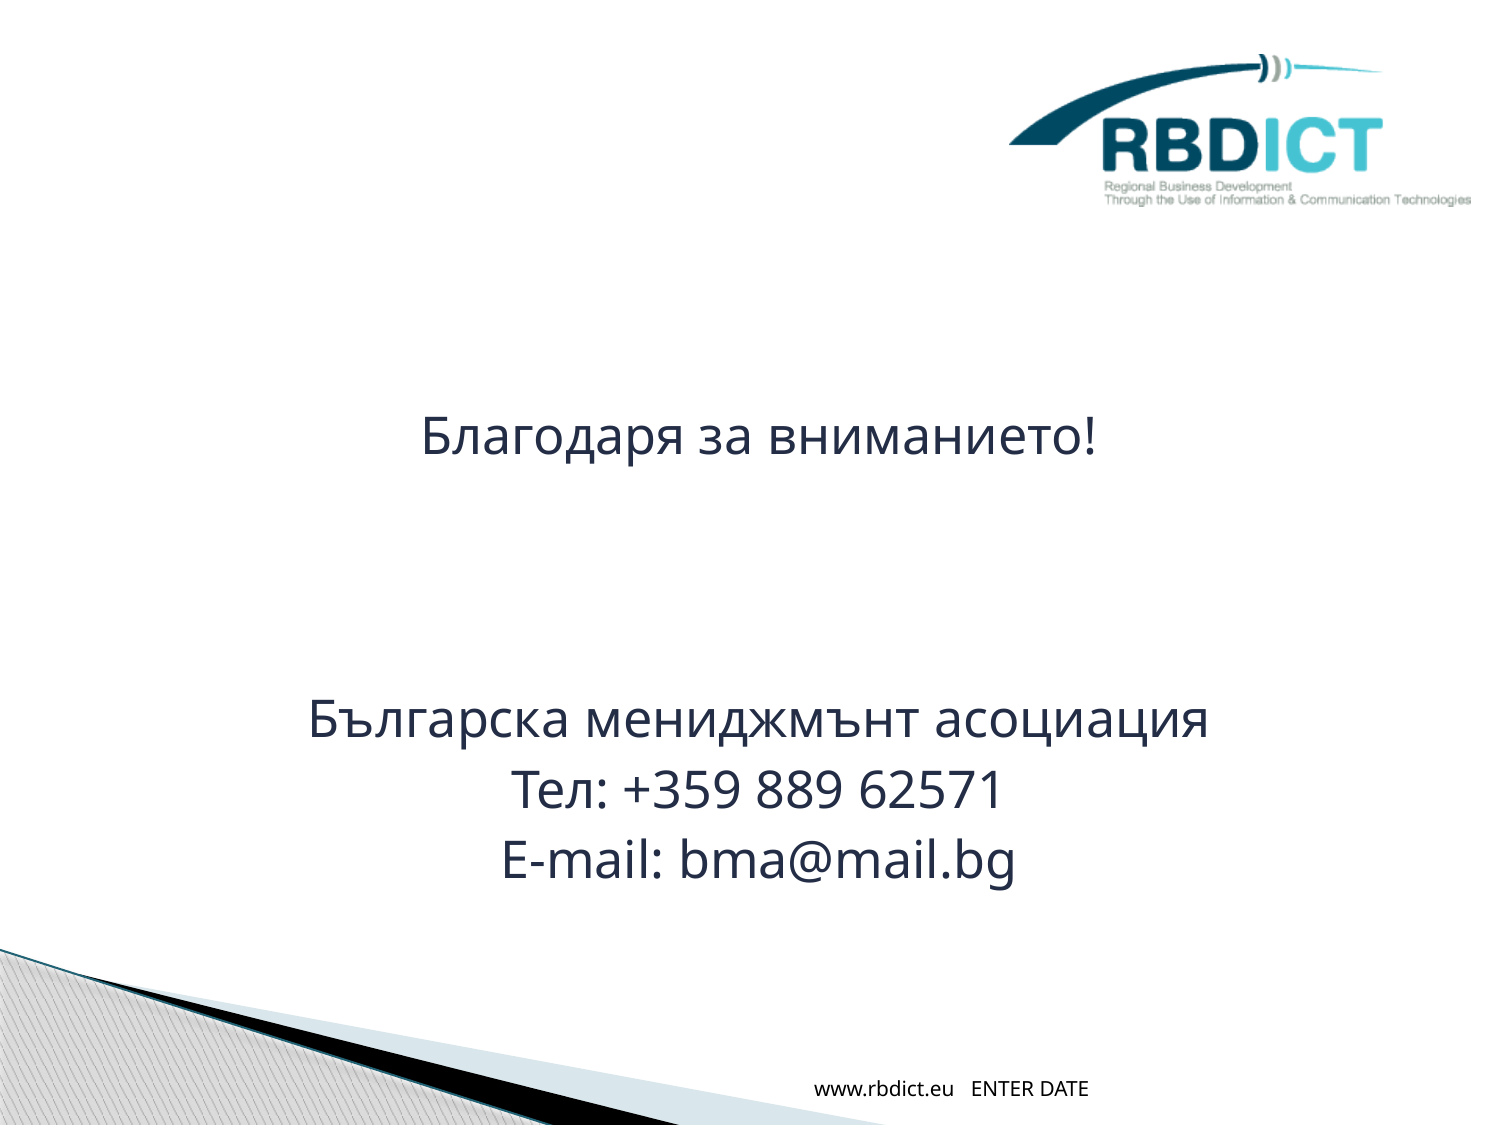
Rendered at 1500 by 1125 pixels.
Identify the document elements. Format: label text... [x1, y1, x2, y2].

list Благодаря за вниманието! Българска мениджмънт асоциация Тел: +359 889 62571 E-mail: bma@mail.bg [74, 242, 1426, 986]
picture [1009, 54, 1471, 207]
footer www.rbdict.eu ENTER DATE [718, 1051, 1105, 1112]
